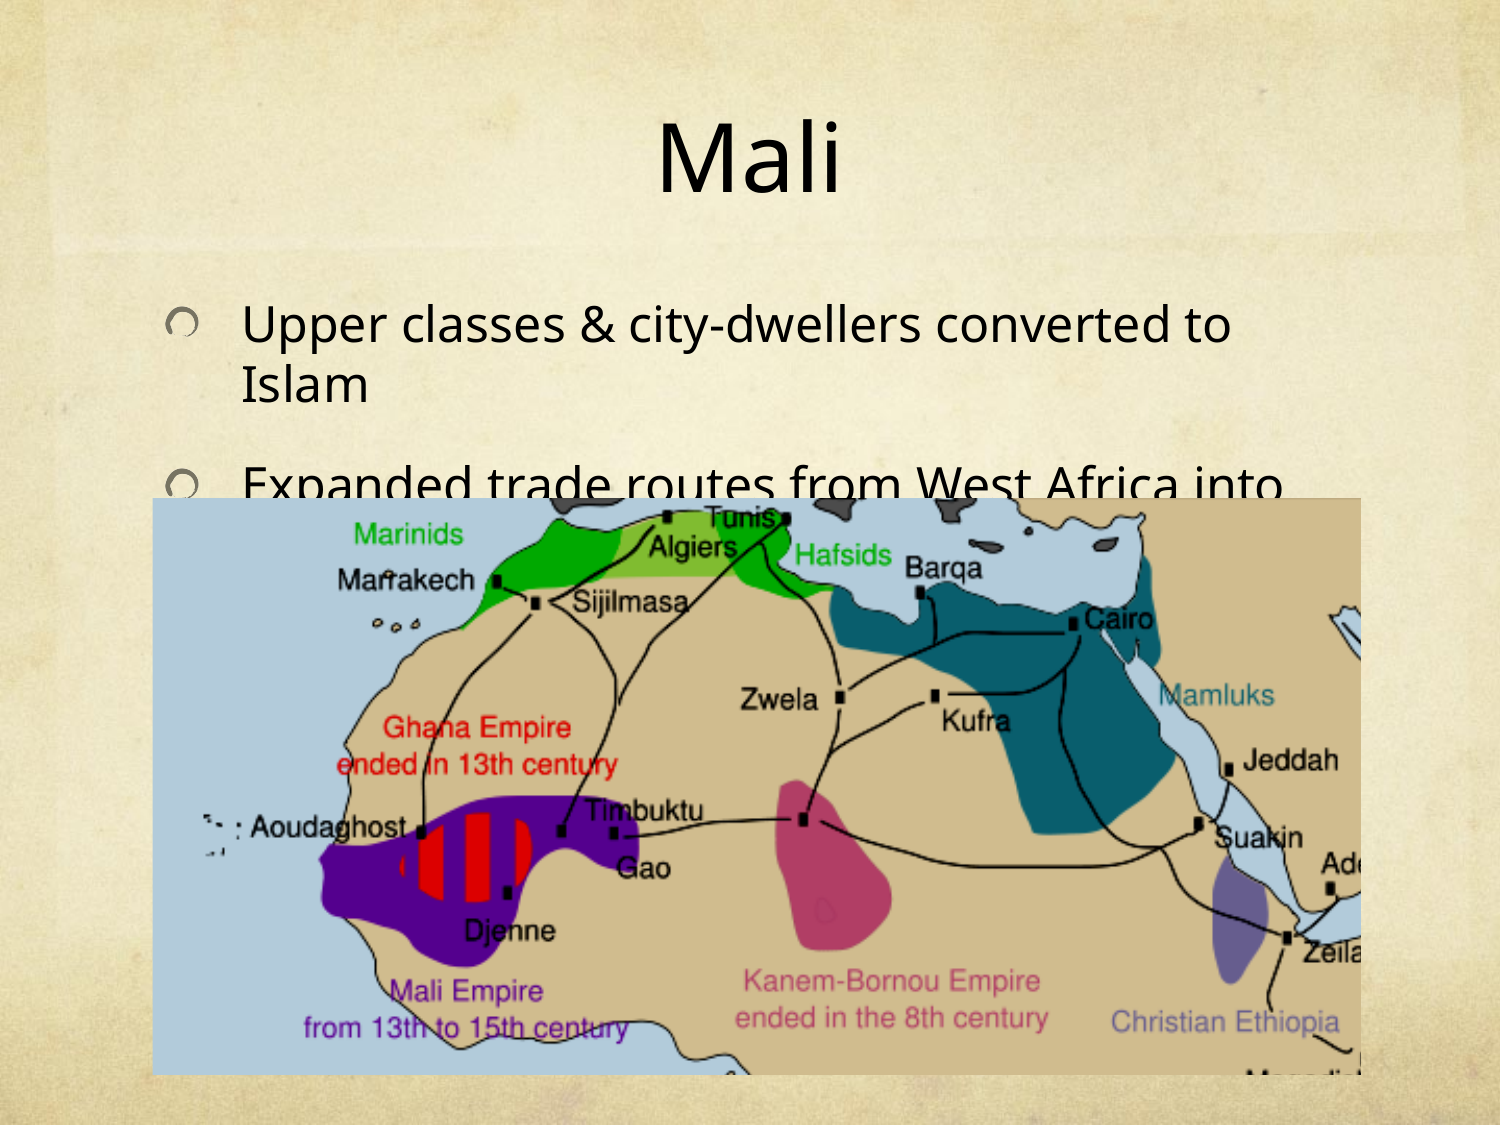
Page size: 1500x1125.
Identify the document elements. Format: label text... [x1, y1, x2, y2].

list Upper classes & city-dwellers converted to Islam Expanded trade routes from West Africa into Egypt [150, 284, 1350, 493]
picture [0, 0, 1500, 1125]
title Mali [150, 82, 1350, 225]
